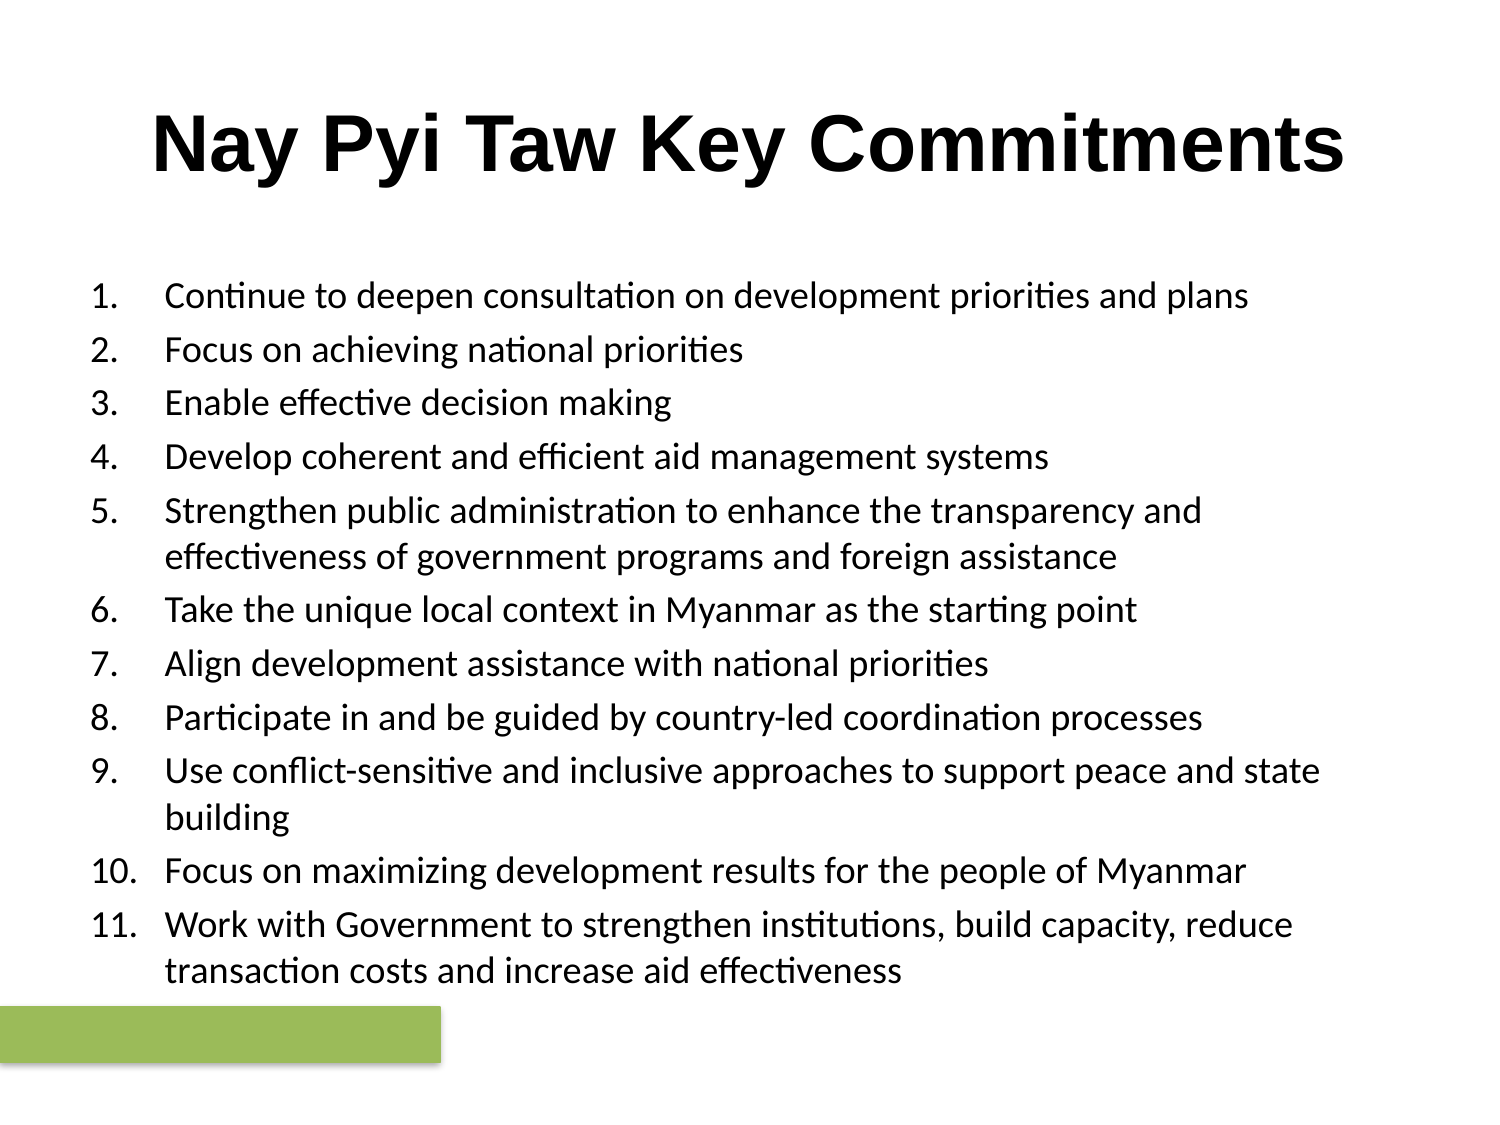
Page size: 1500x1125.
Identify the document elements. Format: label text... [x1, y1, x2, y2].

text_box [0, 1006, 441, 1063]
title Nay Pyi Taw Key Commitments [75, 45, 1425, 233]
list Continue to deepen consultation on development priorities and plans Focus on achieving national priorities Enable effective decision making Develop coherent and efficient aid management systems Strengthen public administration to enhance the transparency and effectiveness of government programs and foreign assistance Take the unique local context in Myanmar as the starting point Align development assistance with national priorities Participate in and be guided by country-led coordination processes Use conflict-sensitive and inclusive approaches to support peace and state building Focus on maximizing development results for the people of Myanmar Work with Government to strengthen institutions, build capacity, reduce transaction costs and increase aid effectiveness [75, 262, 1425, 1005]
